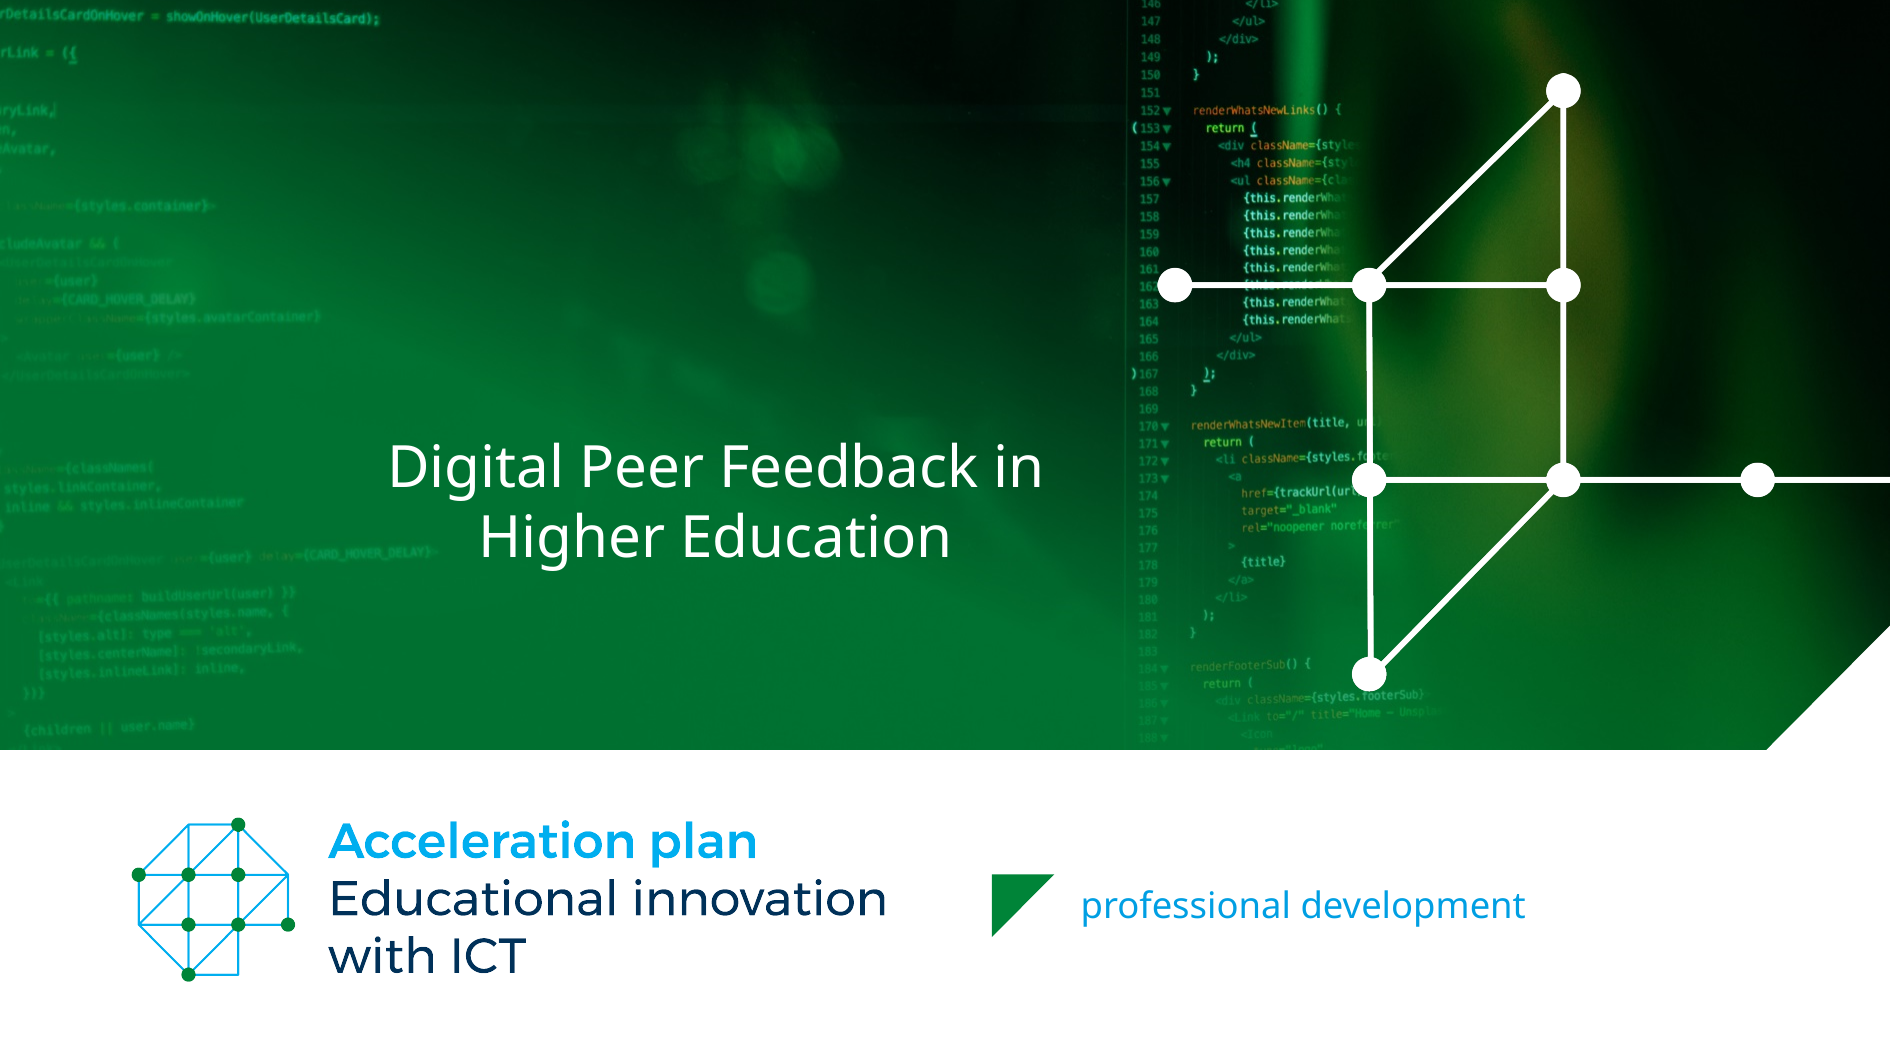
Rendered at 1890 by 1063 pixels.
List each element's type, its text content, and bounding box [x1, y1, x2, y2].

picture [0, 810, 891, 1063]
picture [0, 0, 1890, 750]
title Digital Peer Feedback in Higher Education [335, 428, 1096, 578]
